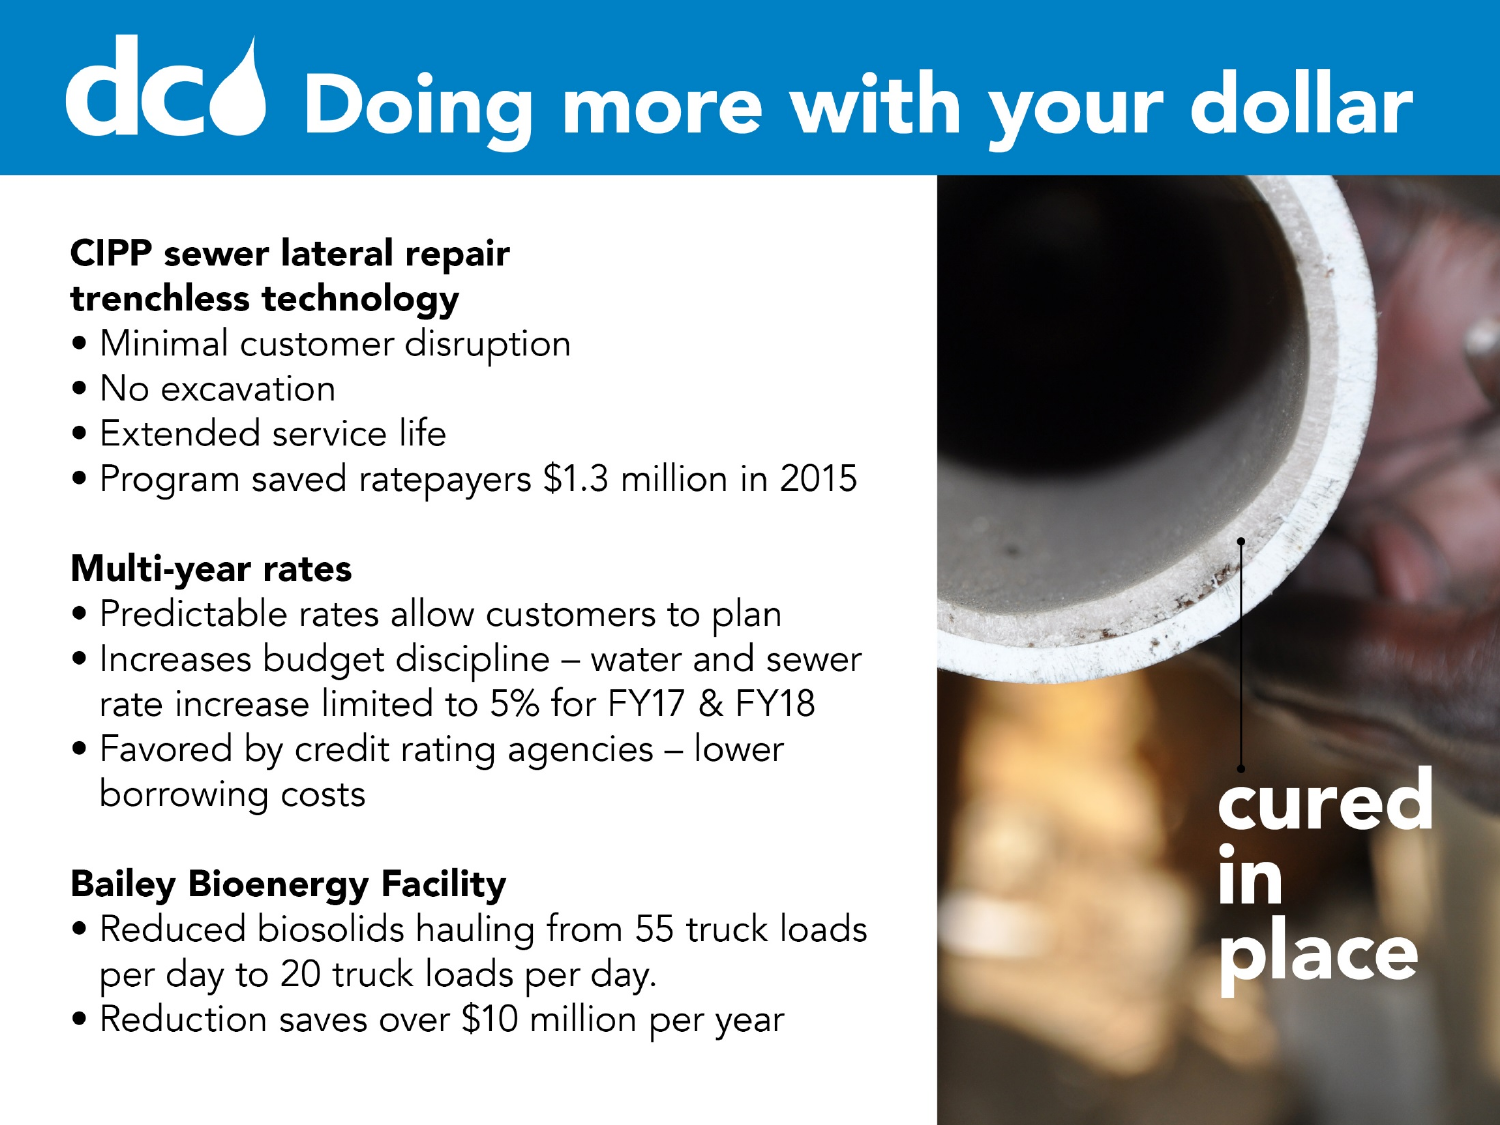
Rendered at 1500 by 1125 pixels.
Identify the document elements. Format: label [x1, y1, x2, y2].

list [0, 0, 1500, 1125]
